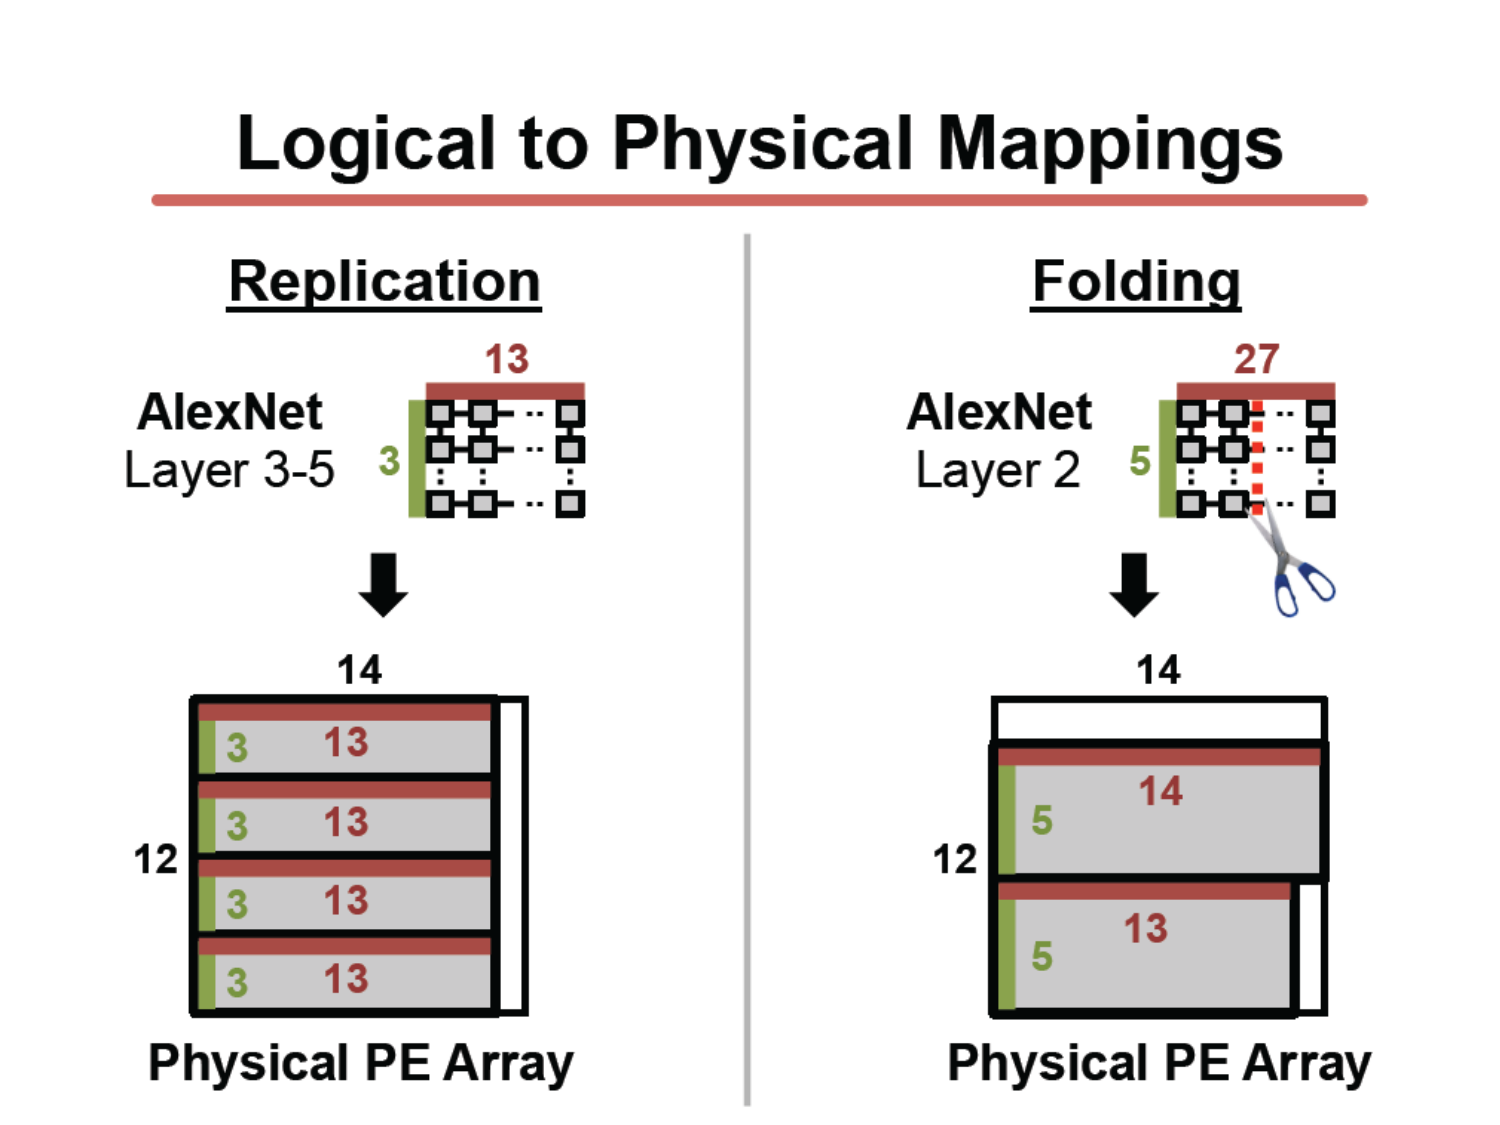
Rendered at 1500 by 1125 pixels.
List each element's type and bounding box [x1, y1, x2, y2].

picture [24, 88, 1476, 1125]
